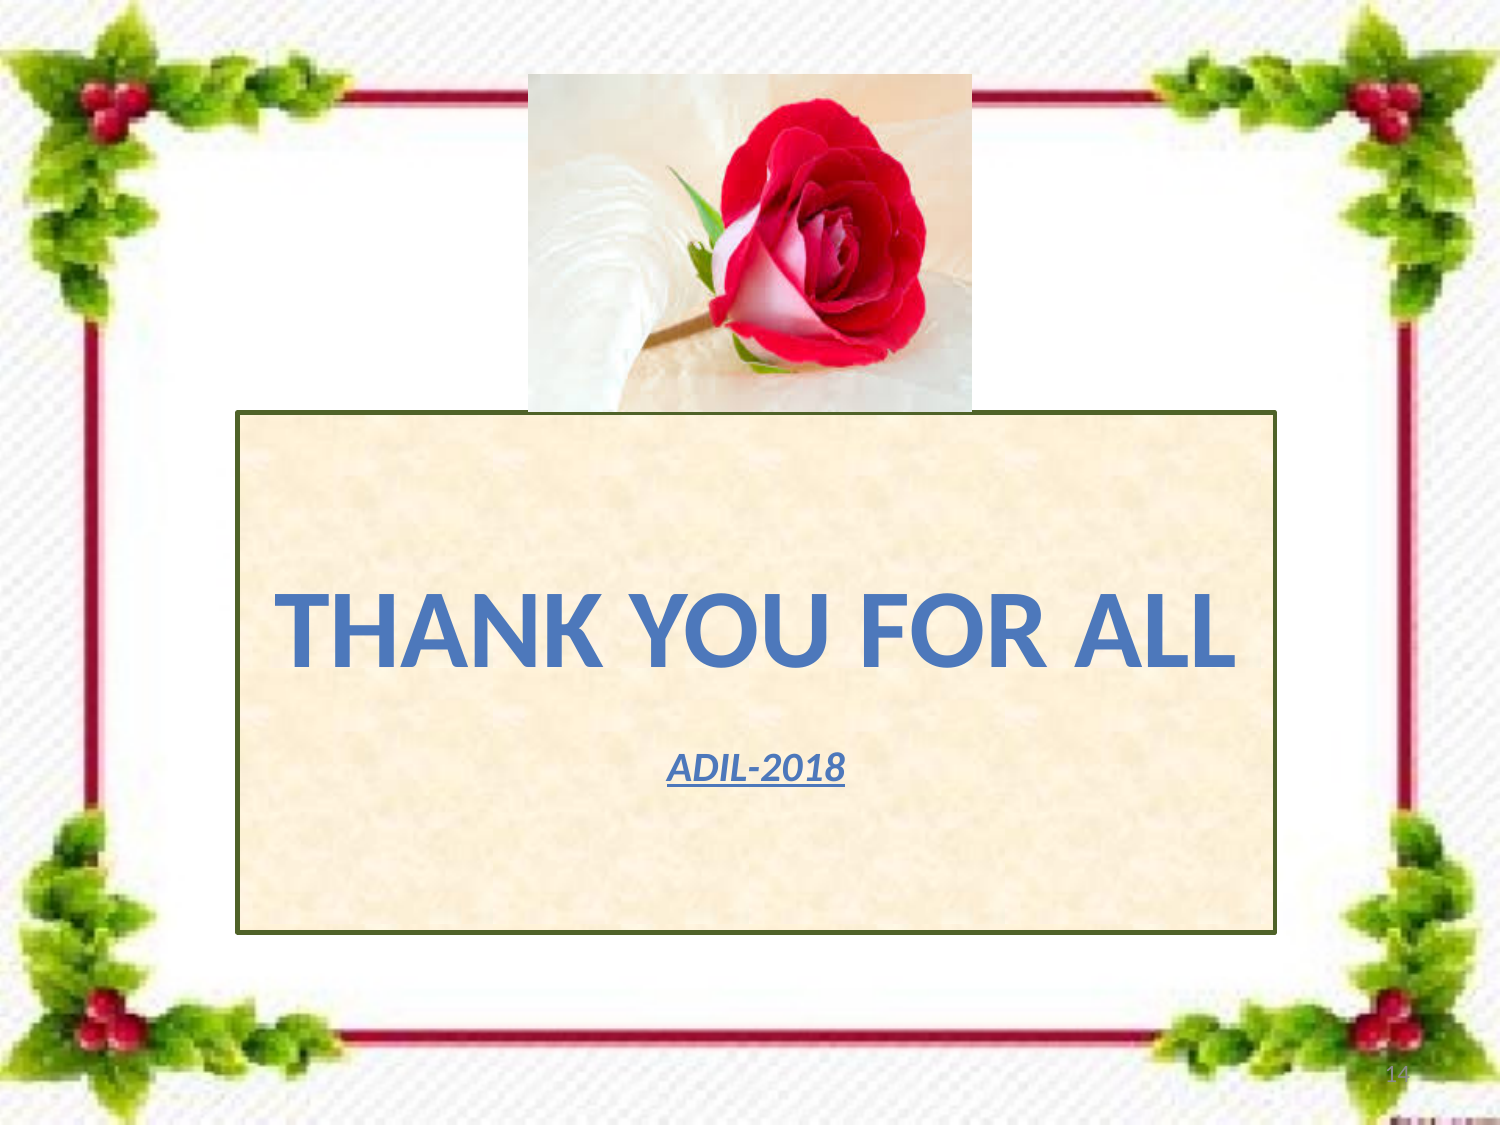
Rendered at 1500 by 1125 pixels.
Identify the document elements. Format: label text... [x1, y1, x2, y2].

text_box Thank You For All Adil-2018 [235, 410, 1277, 935]
picture [0, 0, 1500, 1125]
slide_number 14 [1074, 1042, 1425, 1103]
